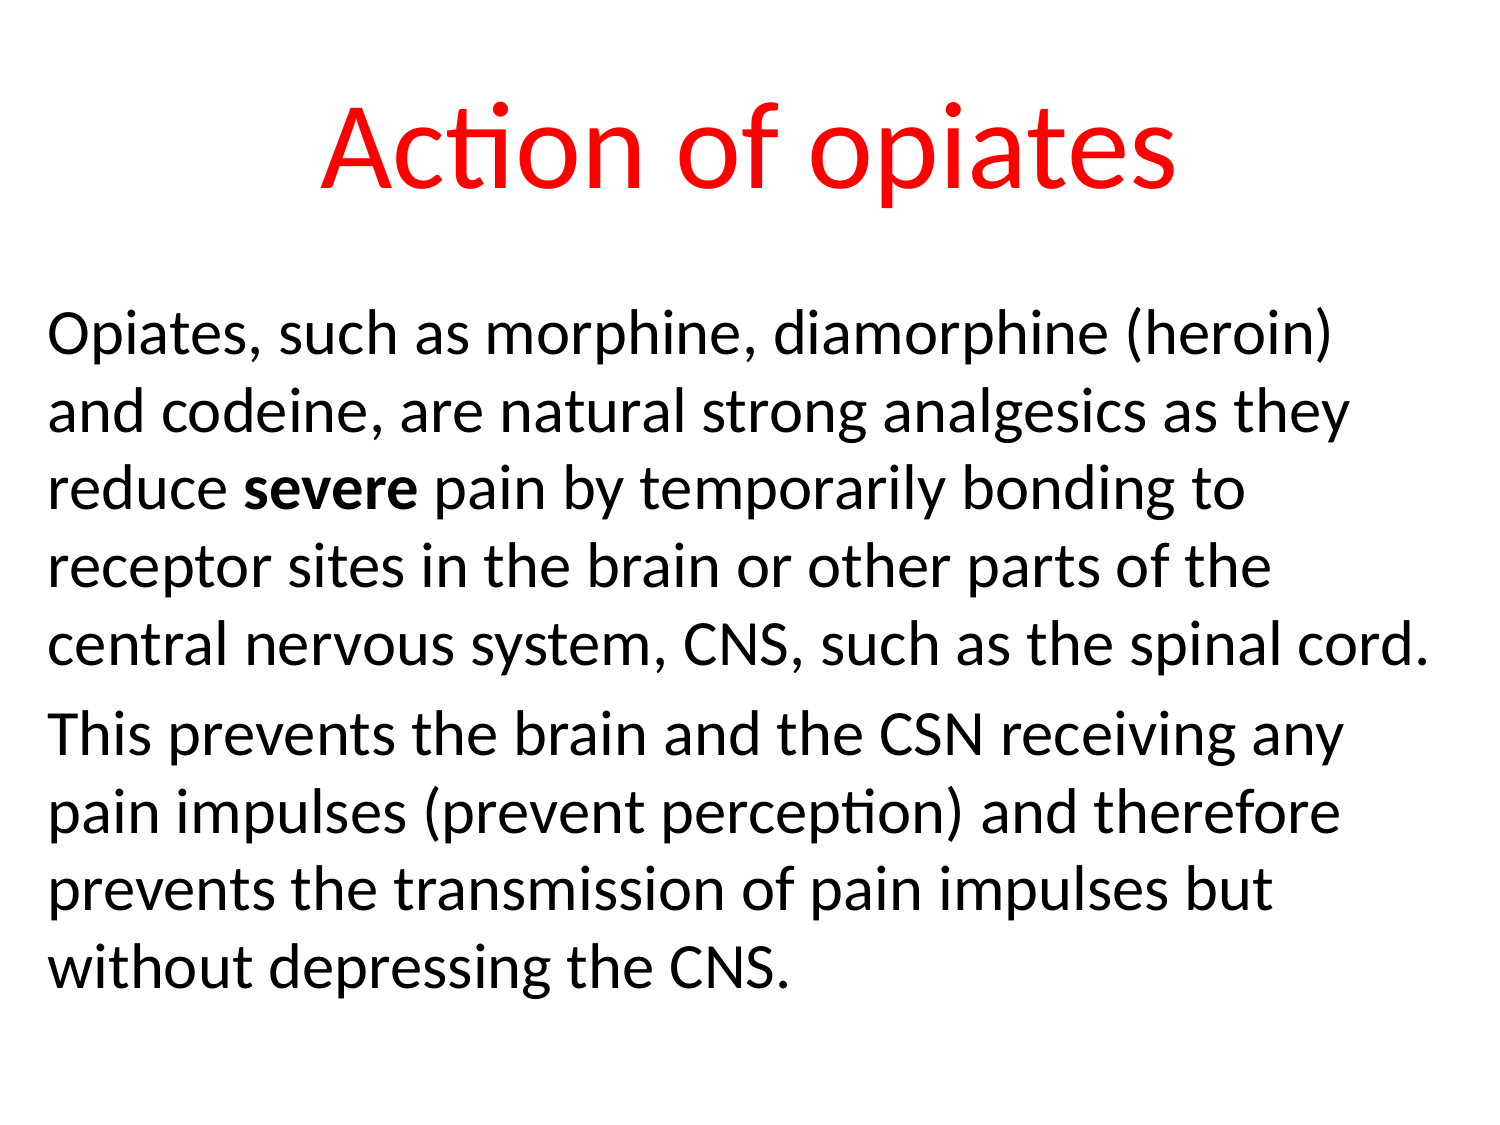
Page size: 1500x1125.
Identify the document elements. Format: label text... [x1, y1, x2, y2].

title Action of opiates [75, 45, 1425, 233]
list Opiates, such as morphine, diamorphine (heroin) and codeine, are natural strong analgesics as they reduce severe pain by temporarily bonding to receptor sites in the brain or other parts of the central nervous system, CNS, such as the spinal cord. This prevents the brain and the CSN receiving any pain impulses (prevent perception) and therefore prevents the transmission of pain impulses but without depressing the CNS. [32, 282, 1459, 1075]
